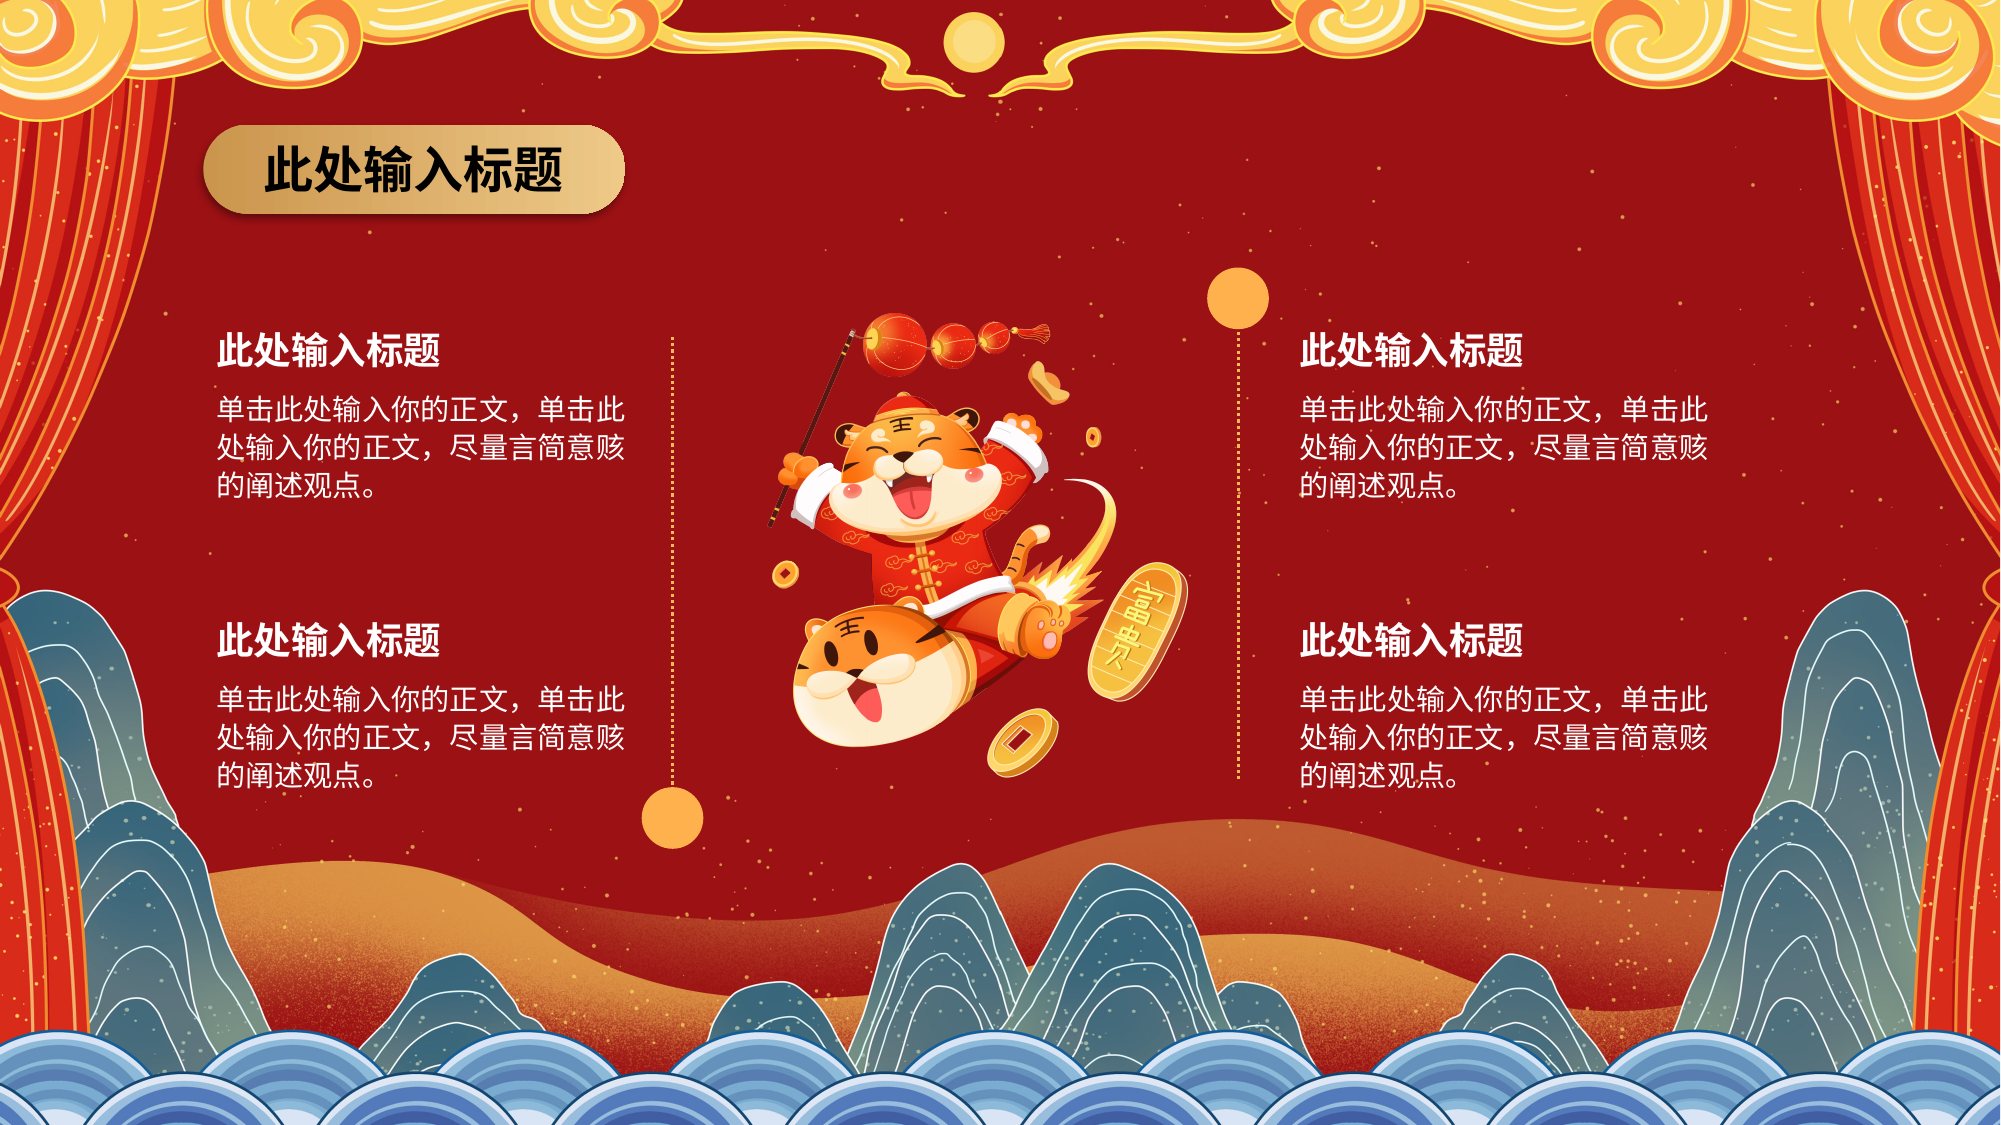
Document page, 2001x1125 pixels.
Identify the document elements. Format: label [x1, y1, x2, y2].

picture [0, 0, 2001, 1125]
text_box [201, 609, 664, 802]
text_box [201, 319, 664, 512]
text_box [1284, 319, 1747, 512]
text_box [1206, 266, 1270, 331]
text_box [203, 124, 626, 214]
text_box [1284, 609, 1747, 802]
text_box [640, 786, 705, 850]
